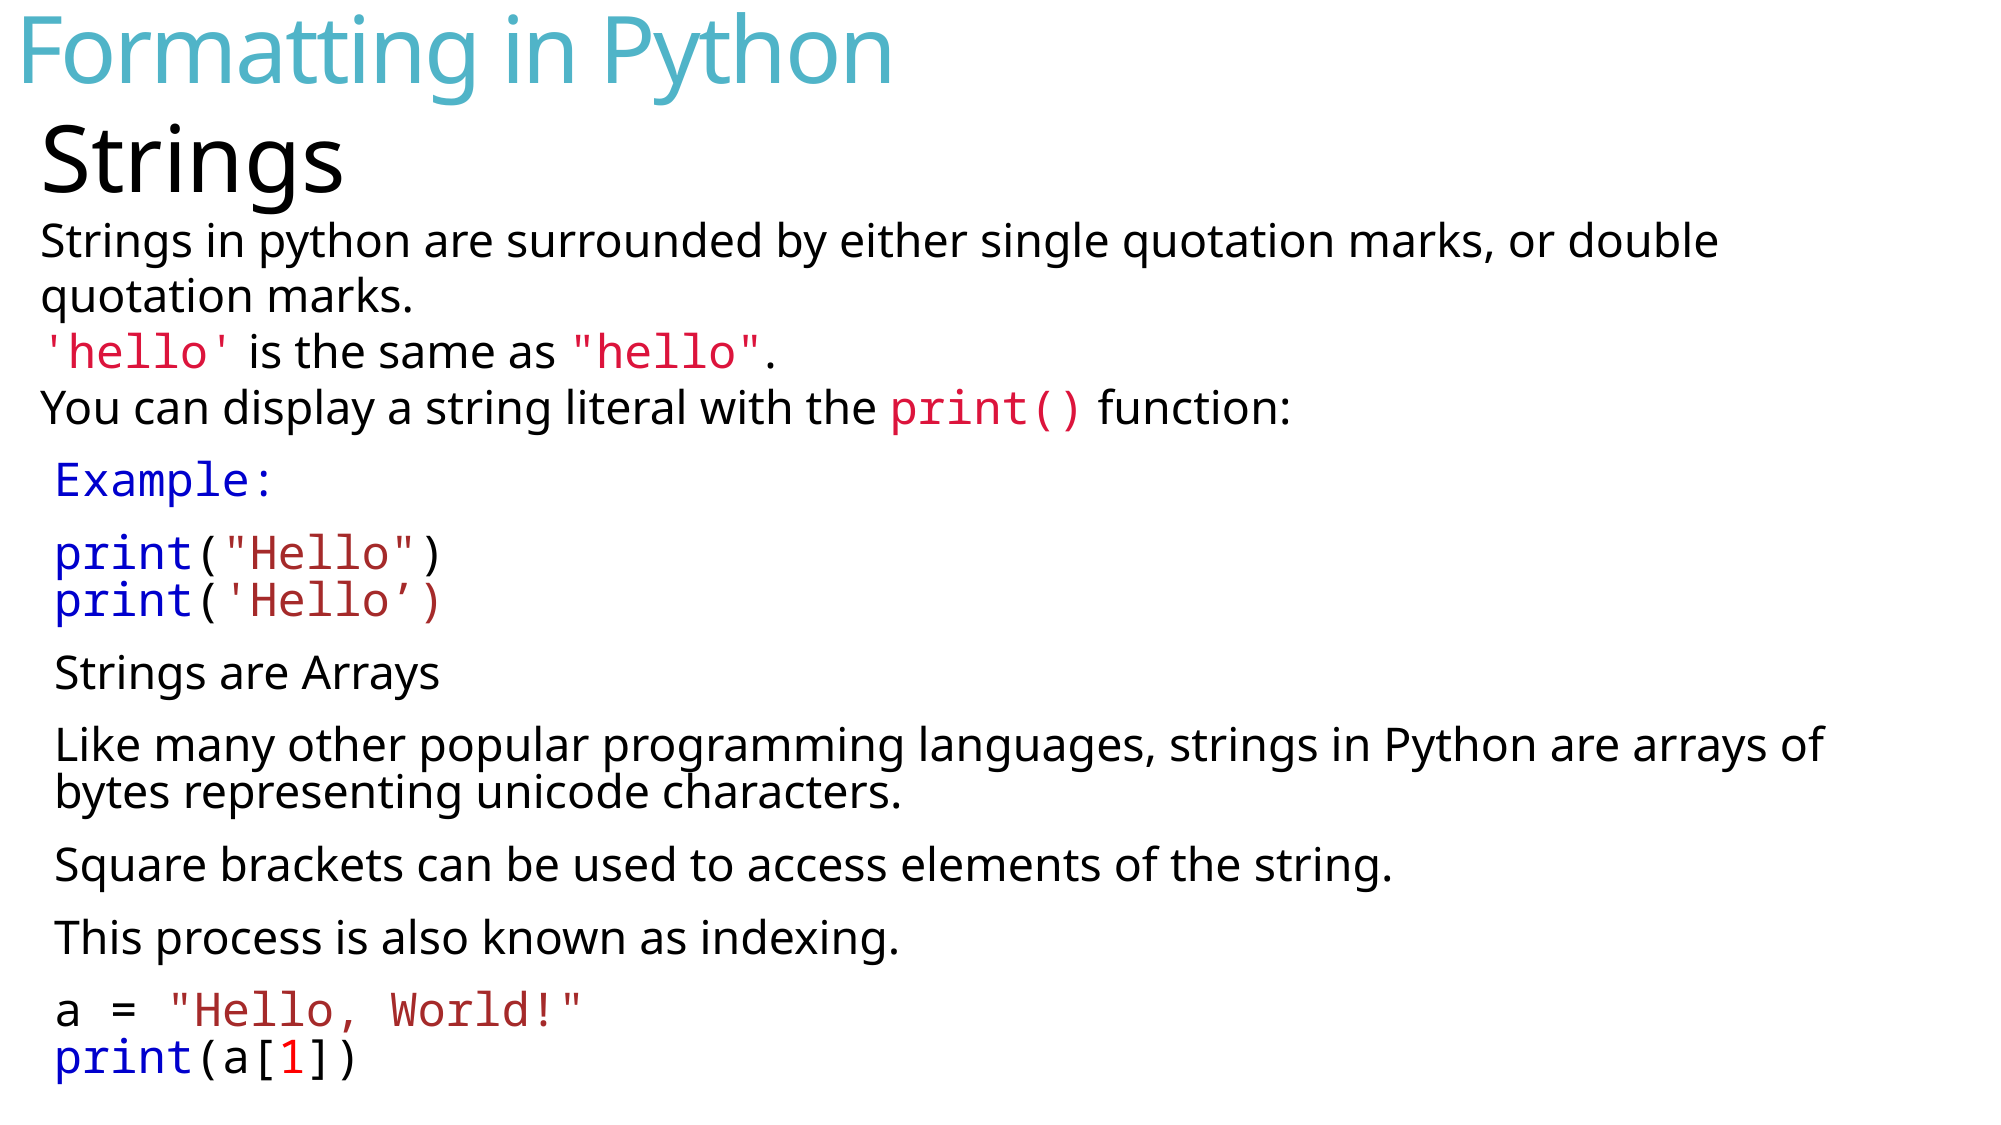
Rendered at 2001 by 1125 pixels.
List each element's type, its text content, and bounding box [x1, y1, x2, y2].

title Formatting in Python [0, 0, 1411, 111]
list Strings Strings in python are surrounded by either single quotation marks, or double quotation marks. 'hello' is the same as "hello". You can display a string literal with the print() function: Example: print("Hello") print('Hello’) Strings are Arrays Like many other popular programming languages, strings in Python are arrays of bytes representing unicode characters. Square brackets can be used to access elements of the string. This process is also known as indexing. a = "Hello, World!" print(a[1]) [25, 91, 1955, 1096]
